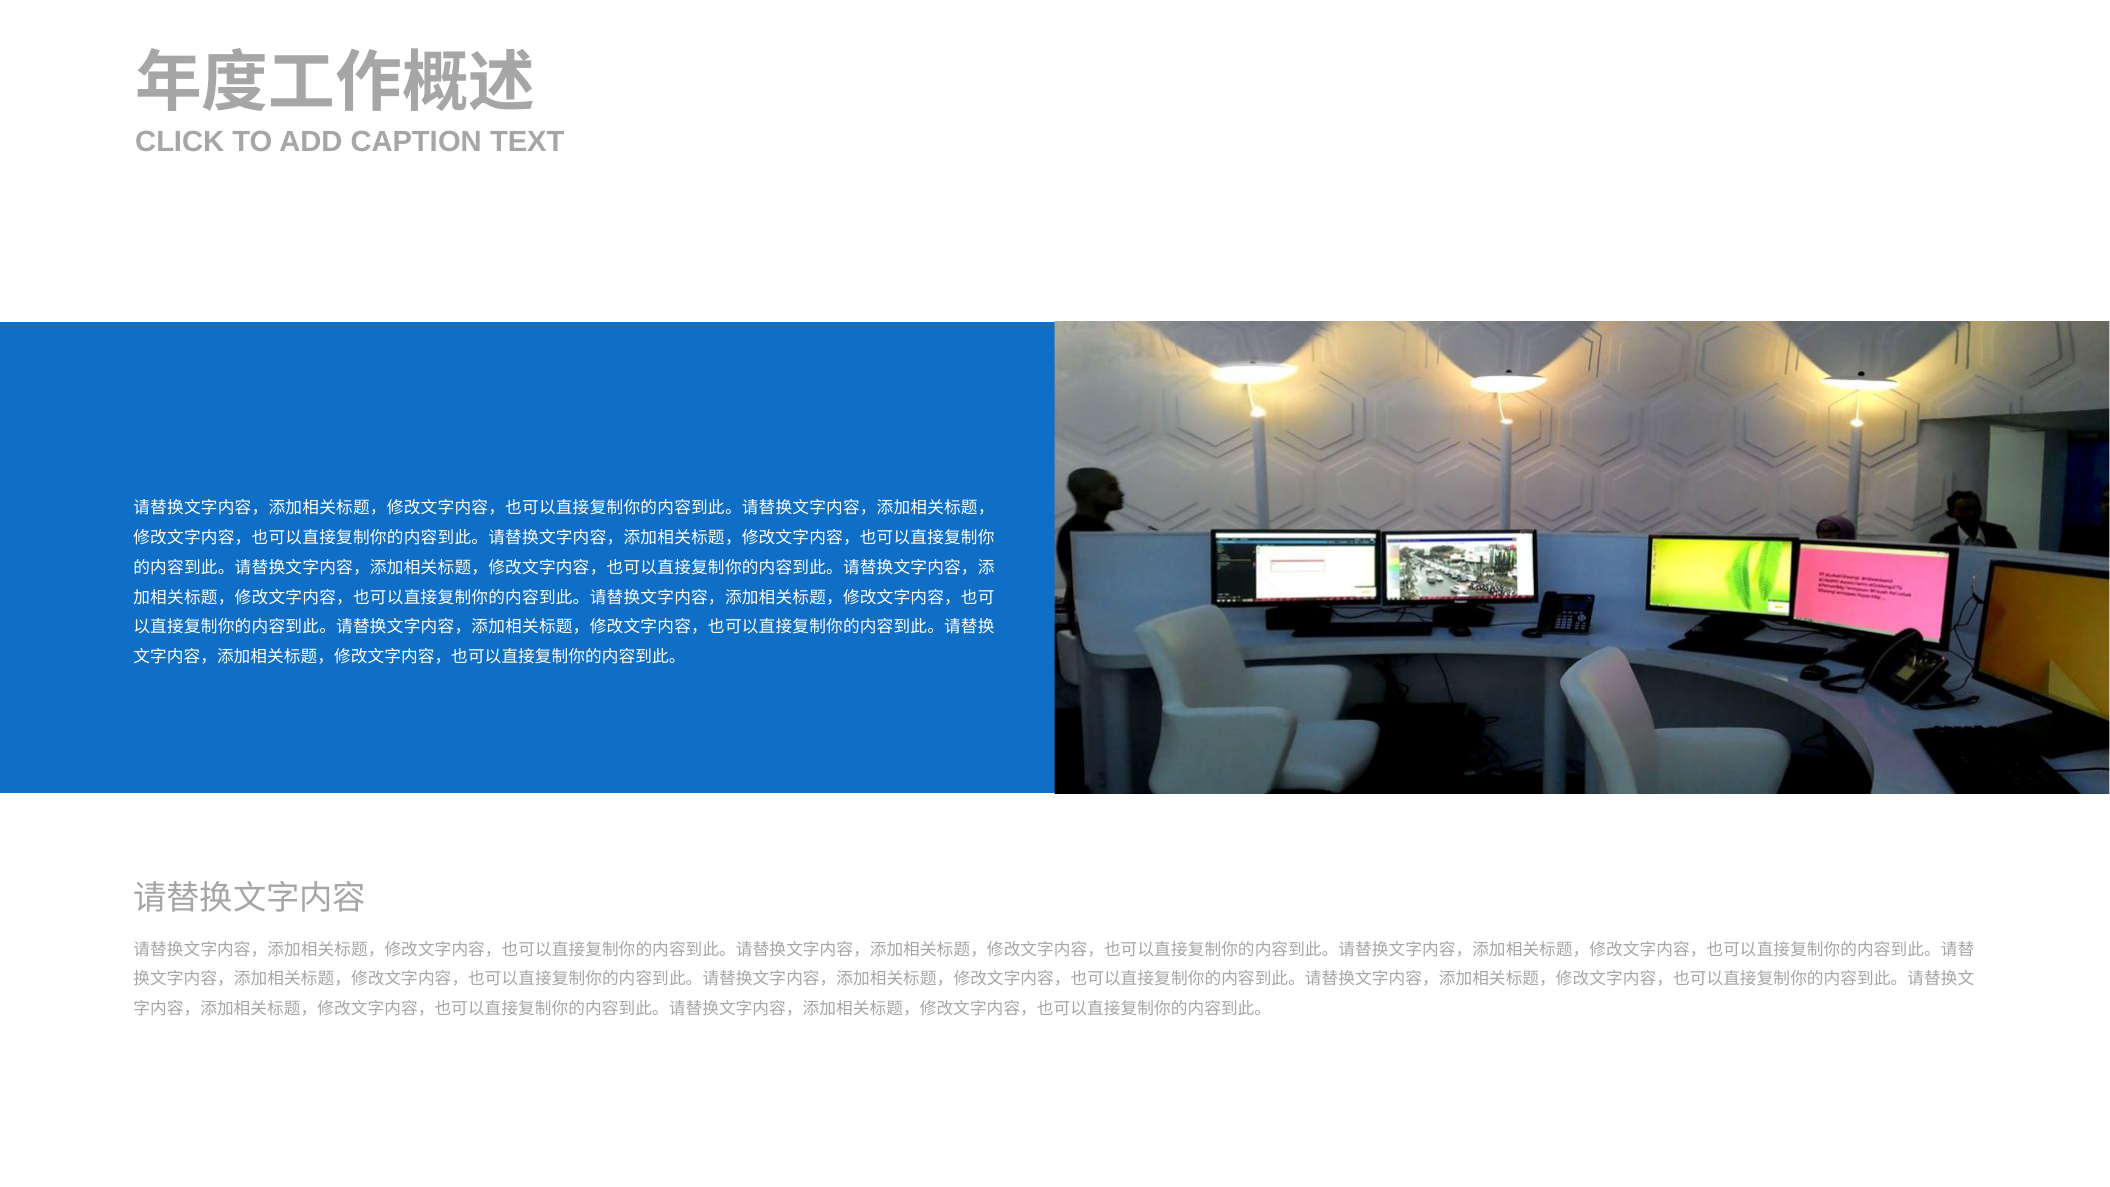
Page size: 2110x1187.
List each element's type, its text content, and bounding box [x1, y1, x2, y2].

text_box CLICK TO ADD CAPTION TEXT [135, 122, 596, 158]
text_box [133, 876, 1977, 1020]
text_box 请替换文字内容，添加相关标题，修改文字内容，也可以直接复制你的内容到此。请替换文字内容，添加相关标题，修改文字内容，也可以直接复制你的内容到此。请替换文字内容，添加相关标题，修改文字内容，也可以直接复制你的内容到此。请替换文字内容，添加相关标题，修改文字内容，也可以直接复制你的内容到此。请替换文字内容，添加相关标题，修改文字内容，也可以直接复制你的内容到此。请替换文字内容，添加相关标题，修改文字内容，也可以直接复制你的内容到此。请替换文字内容，添加相关标题，修改文字内容，也可以直接复制你的内容到此。请替换文字内容，添加相关标题，修改文字内容，也可以直接复制你的内容到此。 [133, 486, 996, 667]
text_box [1054, 321, 2110, 794]
text_box 年度工作概述 [135, 38, 596, 119]
text_box [0, 321, 1054, 794]
